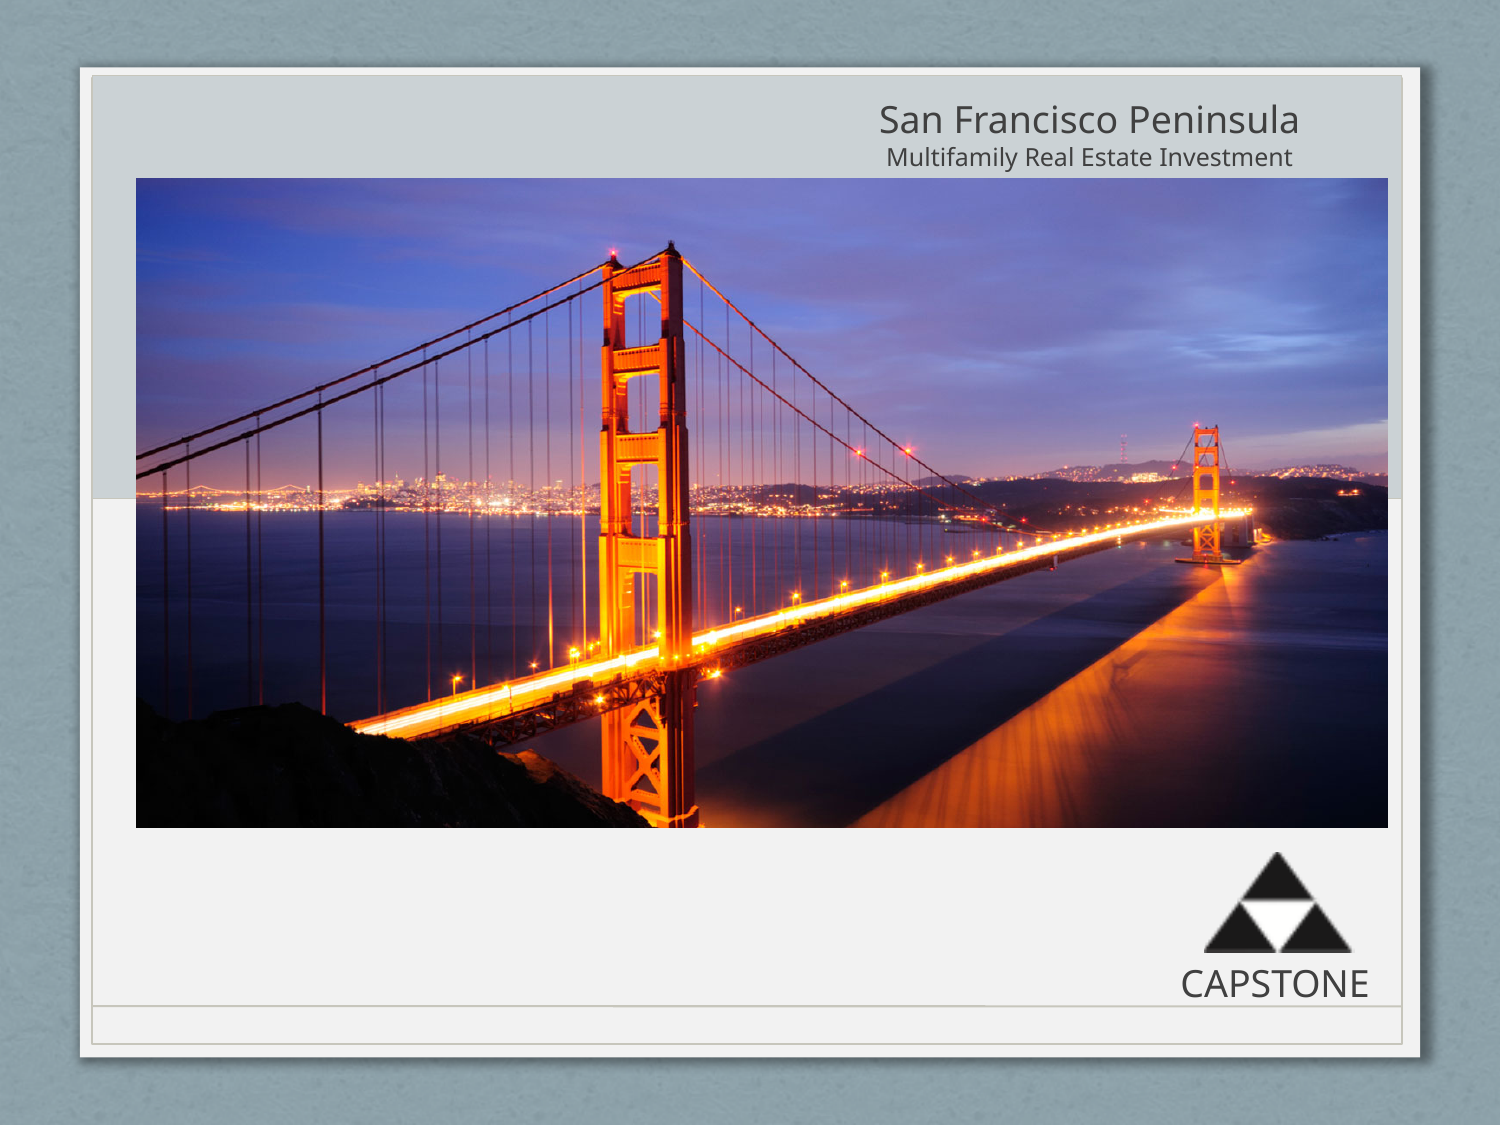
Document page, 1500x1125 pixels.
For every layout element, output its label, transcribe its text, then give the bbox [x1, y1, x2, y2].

picture [1203, 851, 1355, 953]
picture [136, 178, 1388, 829]
subtitle CAPSTONE [1163, 952, 1388, 1029]
title San Francisco Peninsula Multifamily Real Estate Investment [825, 121, 1355, 170]
